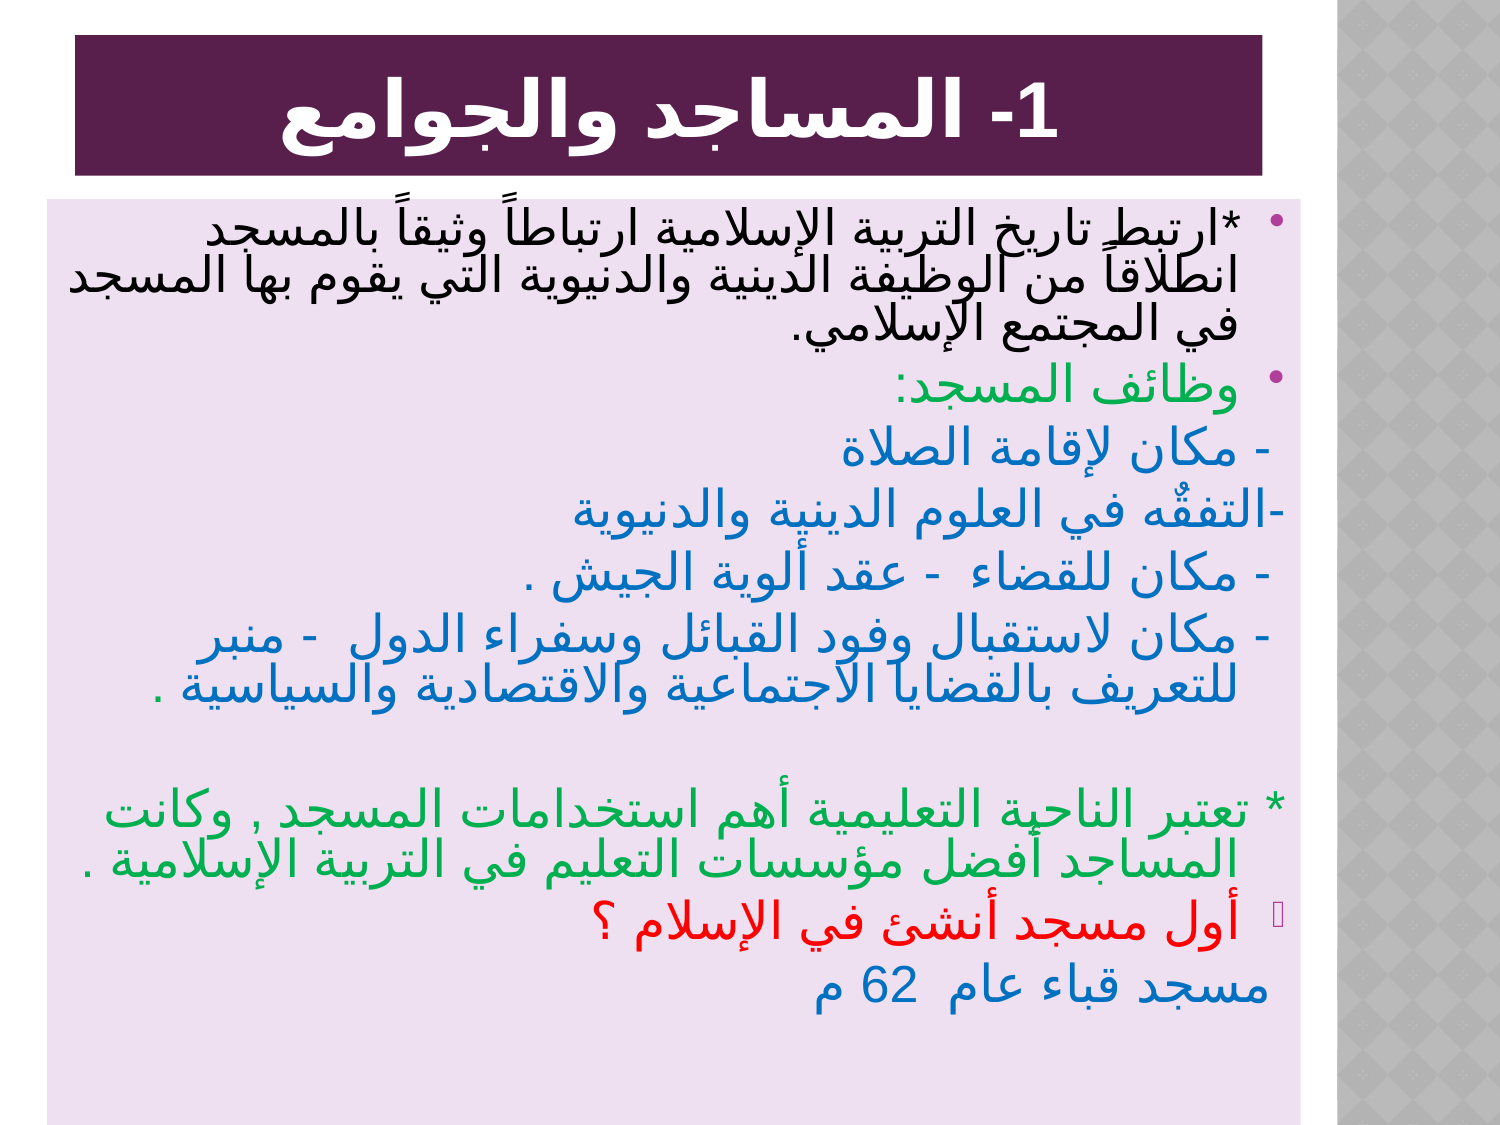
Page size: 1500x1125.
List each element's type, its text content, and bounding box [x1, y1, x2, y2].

list *ارتبط تاريخ التربية الإسلامية ارتباطاً وثيقاً بالمسجد انطلاقاً من الوظيفة الدينية والدنيوية التي يقوم بها المسجد في المجتمع الإسلامي. وظائف المسجد: - مكان لإقامة الصلاة -التفقٌه في العلوم الدينية والدنيوية - مكان للقضاء - عقد ألوية الجيش . - مكان لاستقبال وفود القبائل وسفراء الدول - منبر للتعريف بالقضايا الاجتماعية والاقتصادية والسياسية . * تعتبر الناحية التعليمية أهم استخدامات المسجد , وكانت المساجد أفضل مؤسسات التعليم في التربية الإسلامية . أول مسجد أنشئ في الإسلام ؟ مسجد قباء عام 62 م [46, 198, 1302, 1125]
title 1- المساجد والجوامع [75, 35, 1263, 176]
